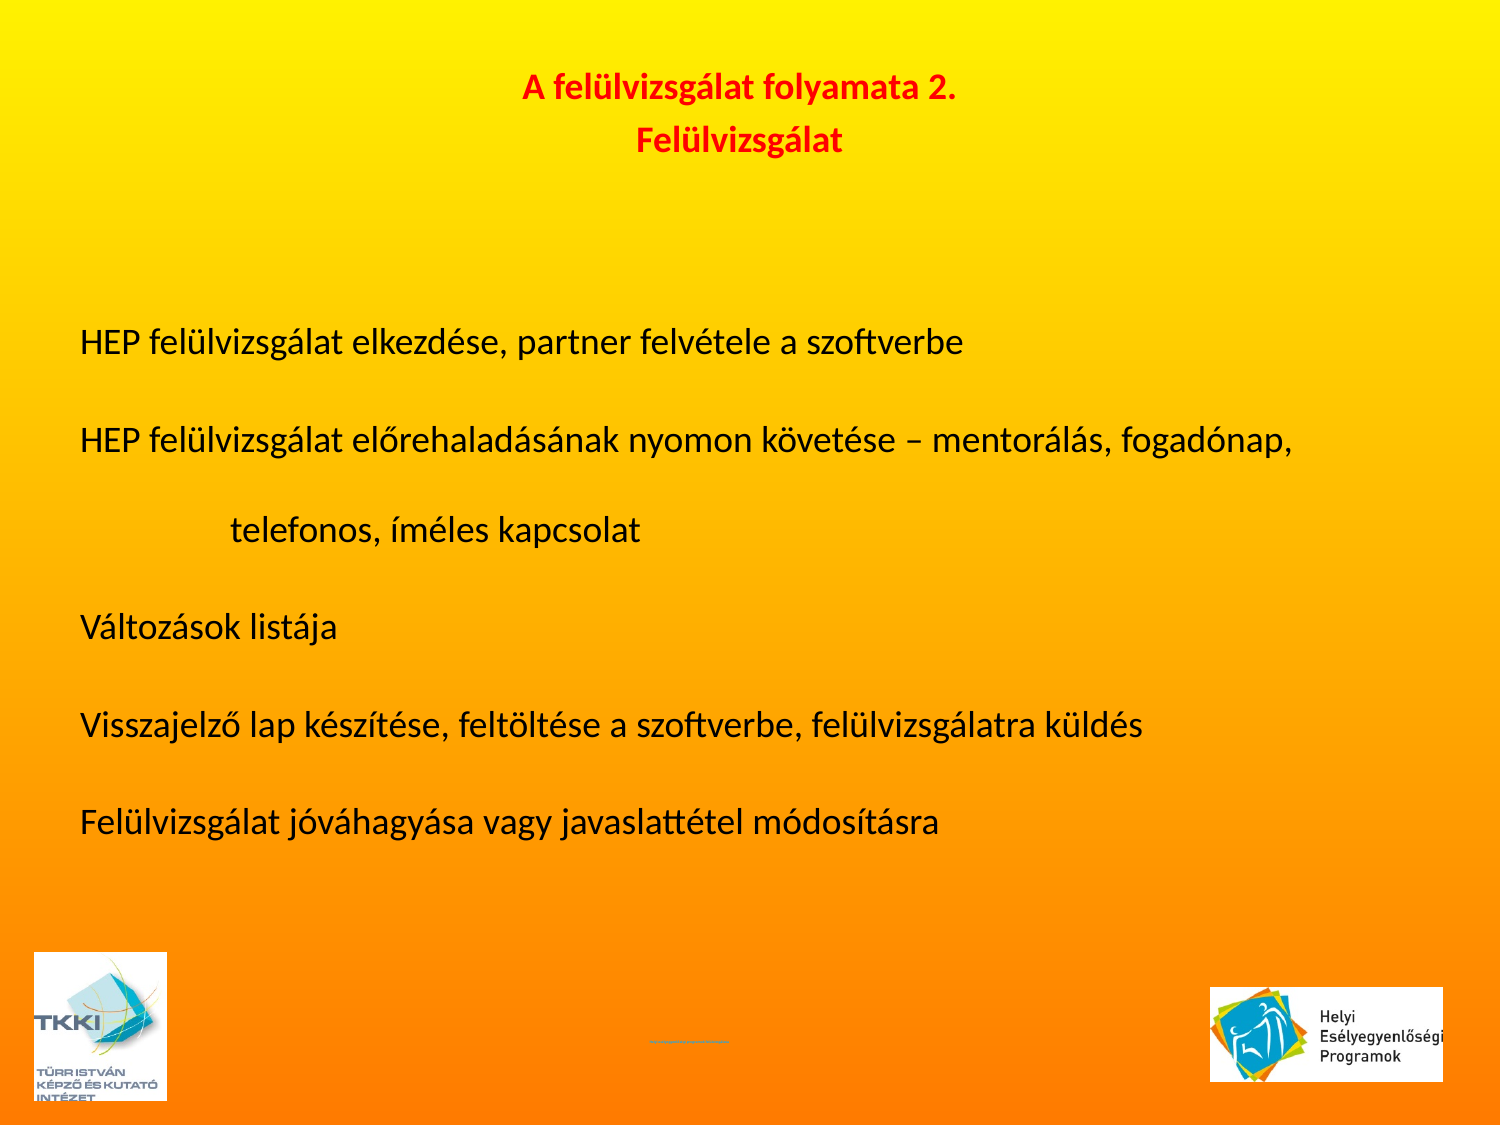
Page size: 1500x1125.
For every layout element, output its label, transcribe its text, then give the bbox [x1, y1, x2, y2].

picture [1210, 987, 1443, 1082]
list A felülvizsgálat folyamata 2. Felülvizsgálat HEP felülvizsgálat elkezdése, partner felvétele a szoftverbe HEP felülvizsgálat előrehaladásának nyomon követése – mentorálás, fogadónap, telefonos, íméles kapcsolat Változások listája Visszajelző lap készítése, feltöltése a szoftverbe, felülvizsgálatra küldés Felülvizsgálat jóváhagyása vagy javaslattétel módosításra [64, 54, 1415, 941]
picture [34, 952, 167, 1101]
title Helyi esélyegyenlőségi programok felülvizsgálata [183, 987, 1199, 1093]
